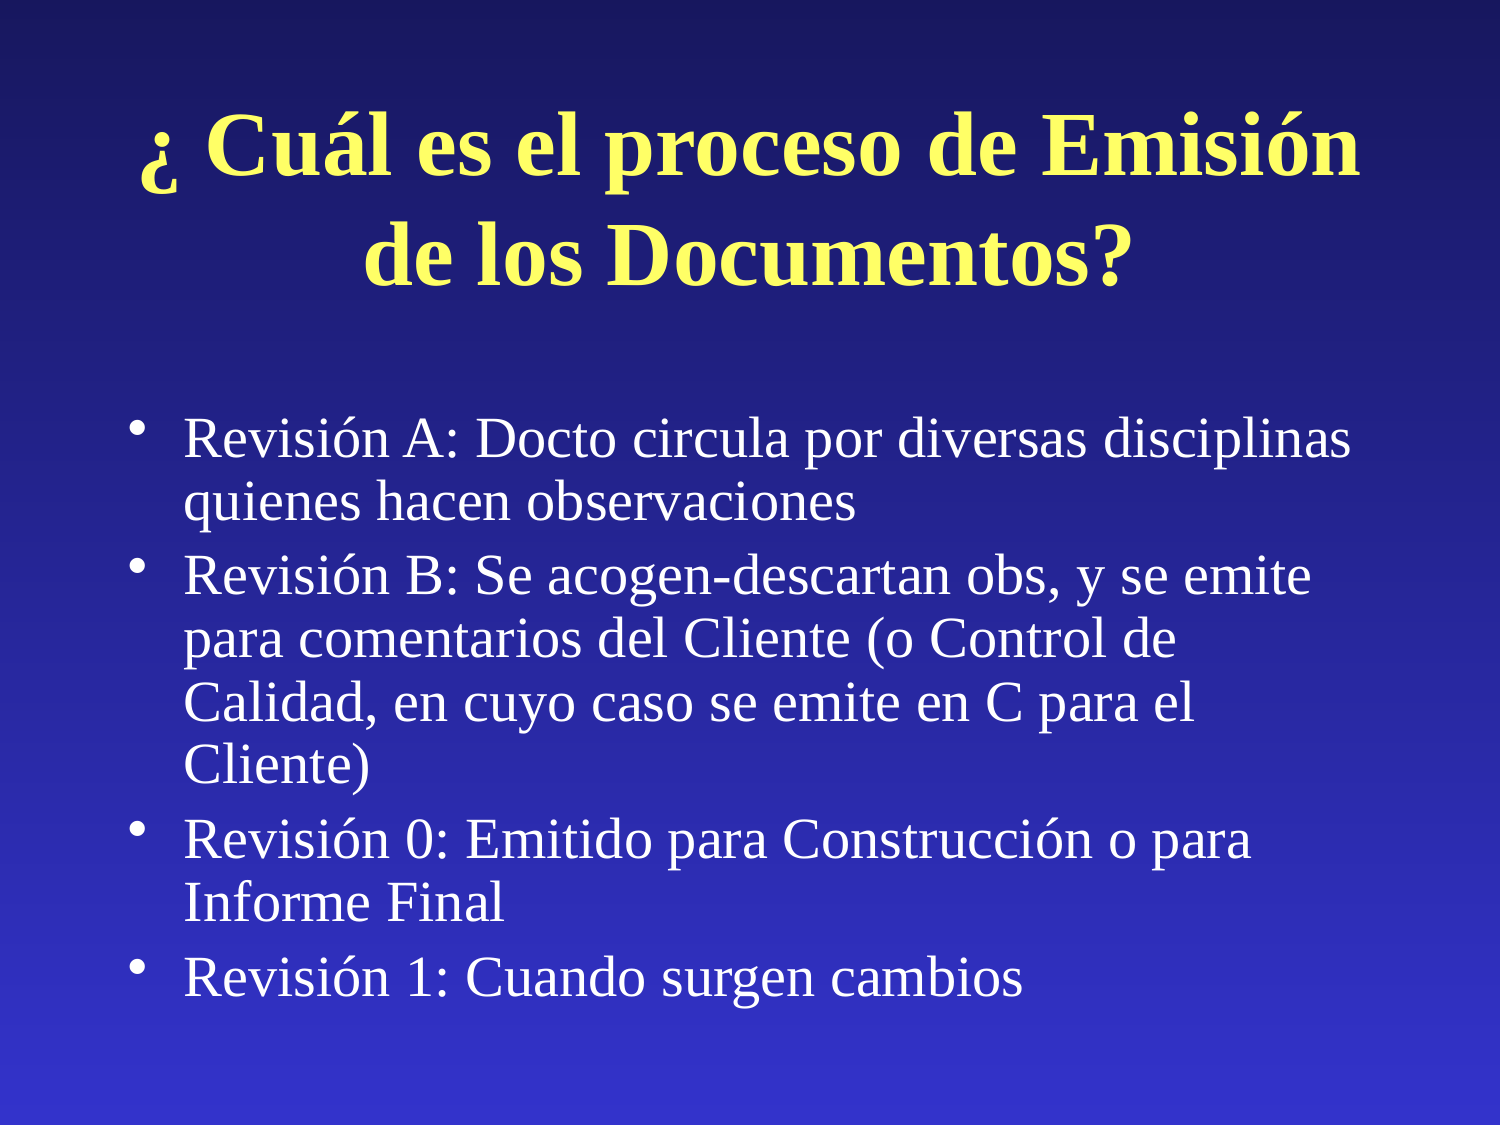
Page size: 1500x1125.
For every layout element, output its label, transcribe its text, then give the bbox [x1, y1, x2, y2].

title ¿ Cuál es el proceso de Emisión de los Documentos? [112, 99, 1388, 288]
list Revisión A: Docto circula por diversas disciplinas quienes hacen observaciones Revisión B: Se acogen-descartan obs, y se emite para comentarios del Cliente (o Control de Calidad, en cuyo caso se emite en C para el Cliente) Revisión 0: Emitido para Construcción o para Informe Final Revisión 1: Cuando surgen cambios [112, 324, 1388, 1001]
